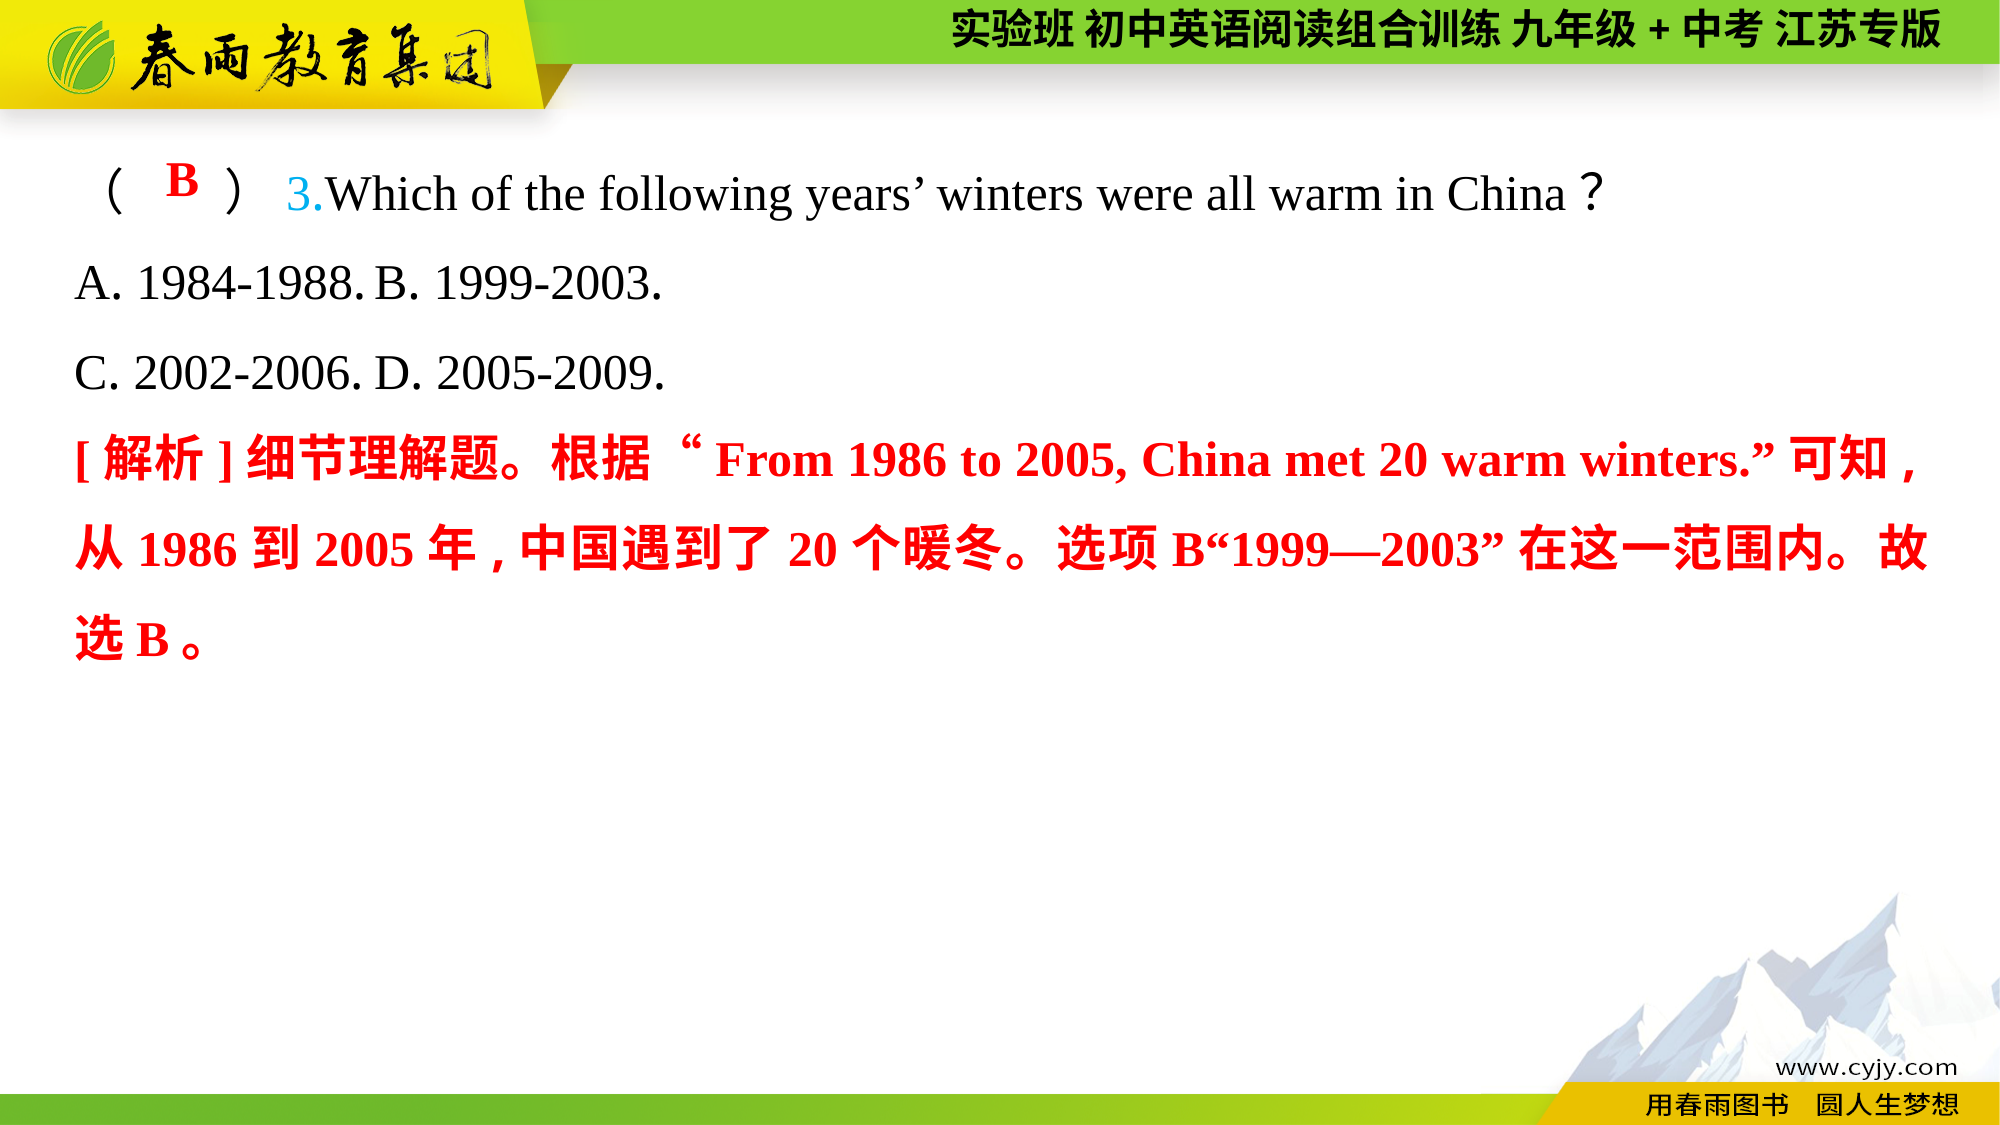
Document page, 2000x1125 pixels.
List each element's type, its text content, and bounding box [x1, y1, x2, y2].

text_box [解析]细节理解题。根据“From 1986 to 2005, China met 20 warm winters.”可知,从1986到2005年,中国遇到了20个暖冬。选项B“1999—2003”在这一范围内。故选B。 [59, 388, 1944, 674]
text_box B [151, 138, 215, 214]
list （ ）3.Which of the following years’ winters were all warm in China？ A. 1984-1988. B. 1999-2003. C. 2002-2006. D. 2005-2009. [59, 122, 1944, 388]
picture [0, 0, 2000, 1125]
